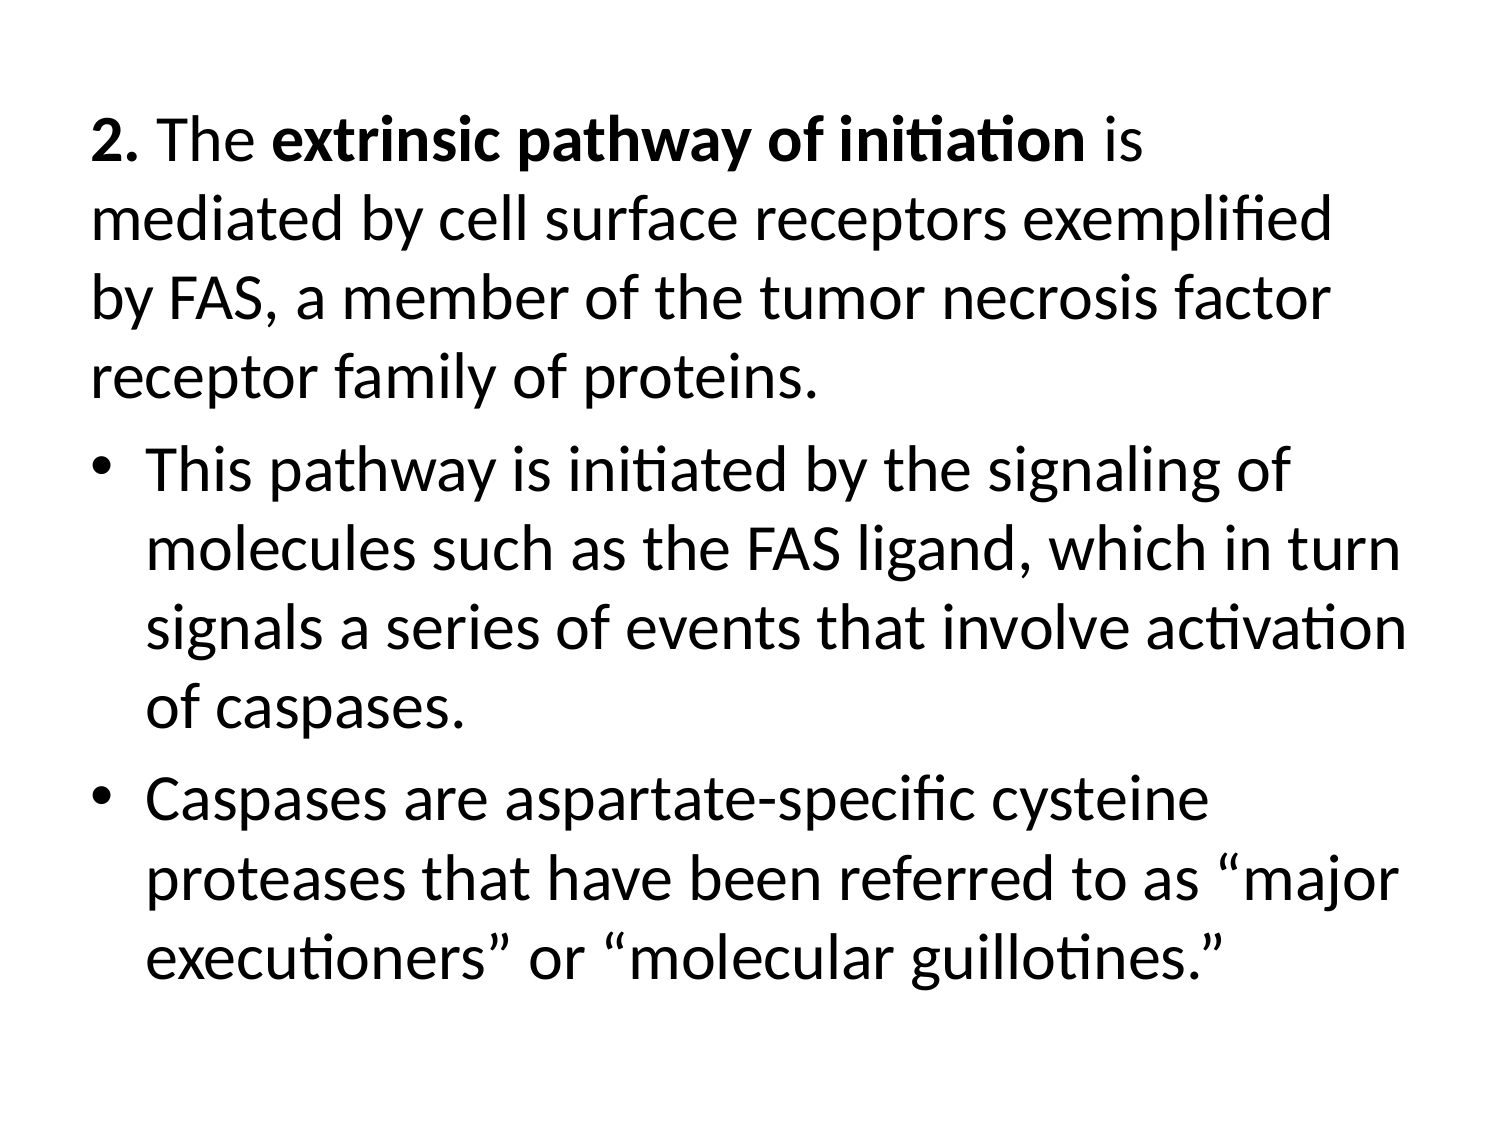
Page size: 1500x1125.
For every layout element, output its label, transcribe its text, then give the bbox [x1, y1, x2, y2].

list 2. The extrinsic pathway of initiation is mediated by cell surface receptors exemplified by FAS, a member of the tumor necrosis factor receptor family of proteins. This pathway is initiated by the signaling of molecules such as the FAS ligand, which in turn signals a series of events that involve activation of caspases. Caspases are aspartate-specific cysteine proteases that have been referred to as “major executioners” or “molecular guillotines.” [75, 87, 1425, 1088]
